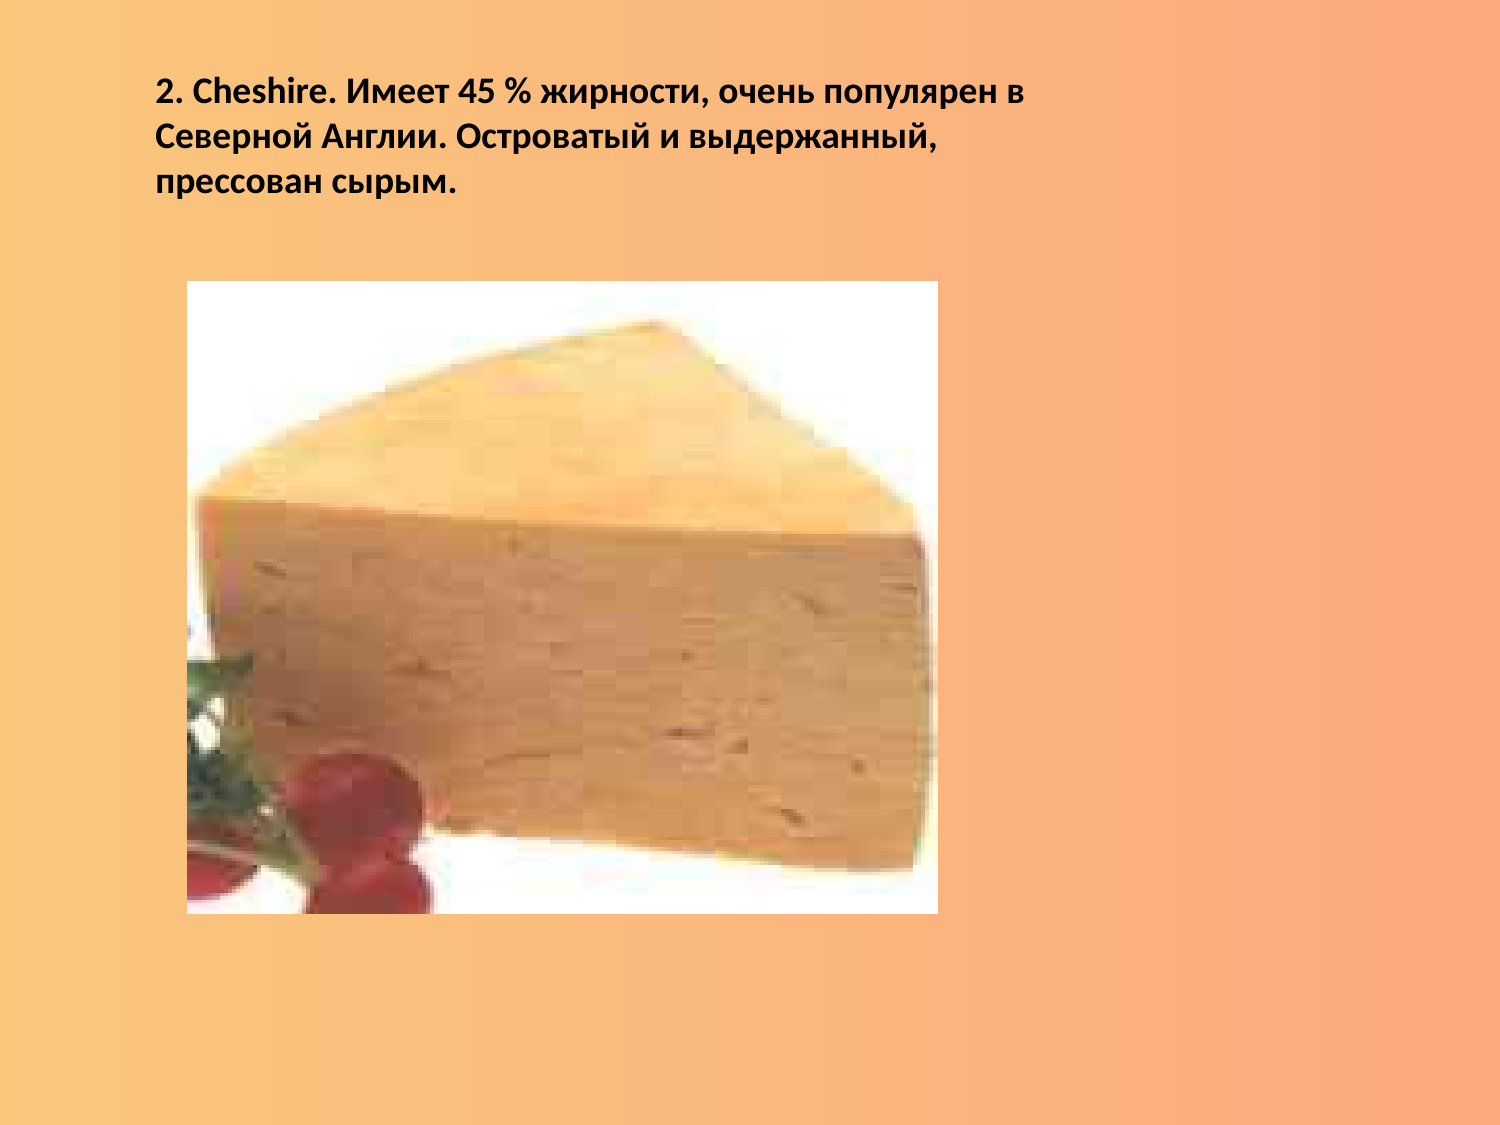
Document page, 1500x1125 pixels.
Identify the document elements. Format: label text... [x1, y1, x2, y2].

picture [187, 280, 938, 915]
text_box 2. Cheshire. Имеет 45 % жирности, очень популярен в Северной Англии. Островатый и выдержанный, прессован сырым. [140, 58, 1125, 209]
